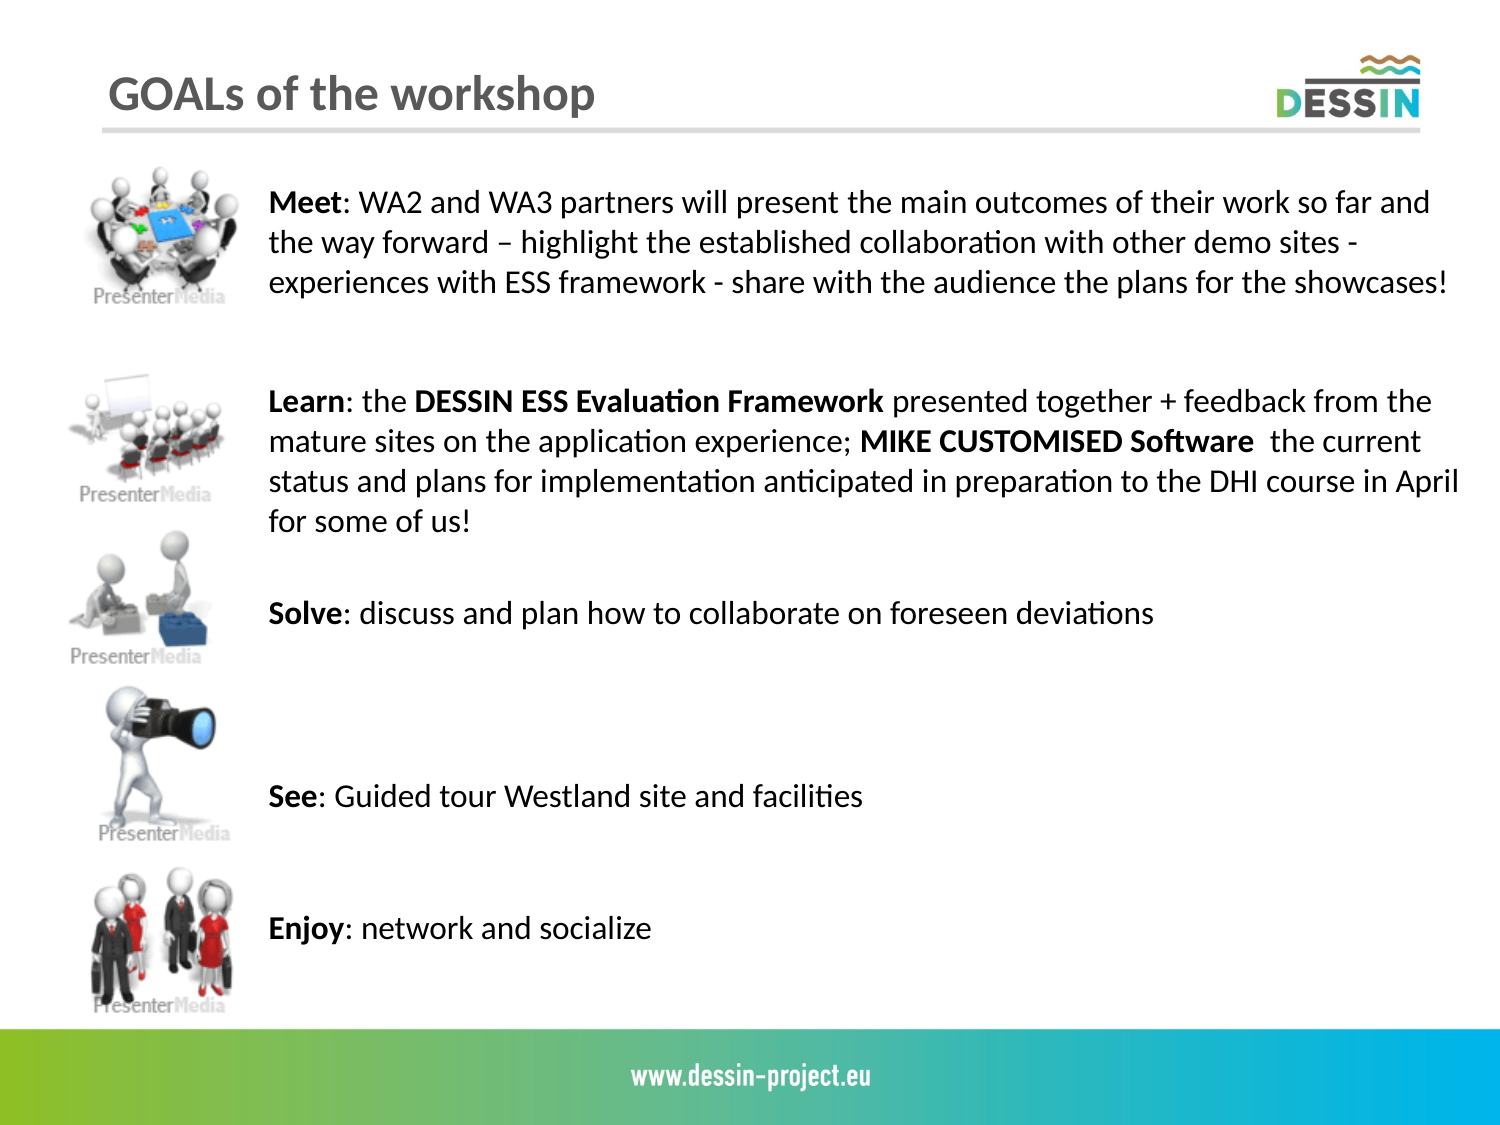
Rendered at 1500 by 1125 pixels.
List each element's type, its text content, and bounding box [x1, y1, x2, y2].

picture [0, 0, 1500, 1125]
text_box Meet: WA2 and WA3 partners will present the main outcomes of their work so far and the way forward – highlight the established collaboration with other demo sites - experiences with ESS framework - share with the audience the plans for the showcases! Learn: the DESSIN ESS Evaluation Framework presented together + feedback from the mature sites on the application experience; MIKE CUSTOMISED Software the current status and plans for implementation anticipated in preparation to the DHI course in April for some of us! Solve: discuss and plan how to collaborate on foreseen deviations See: Guided tour Westland site and facilities Enjoy: network and socialize [253, 172, 1495, 954]
text_box GOALs of the workshop [93, 53, 1282, 188]
